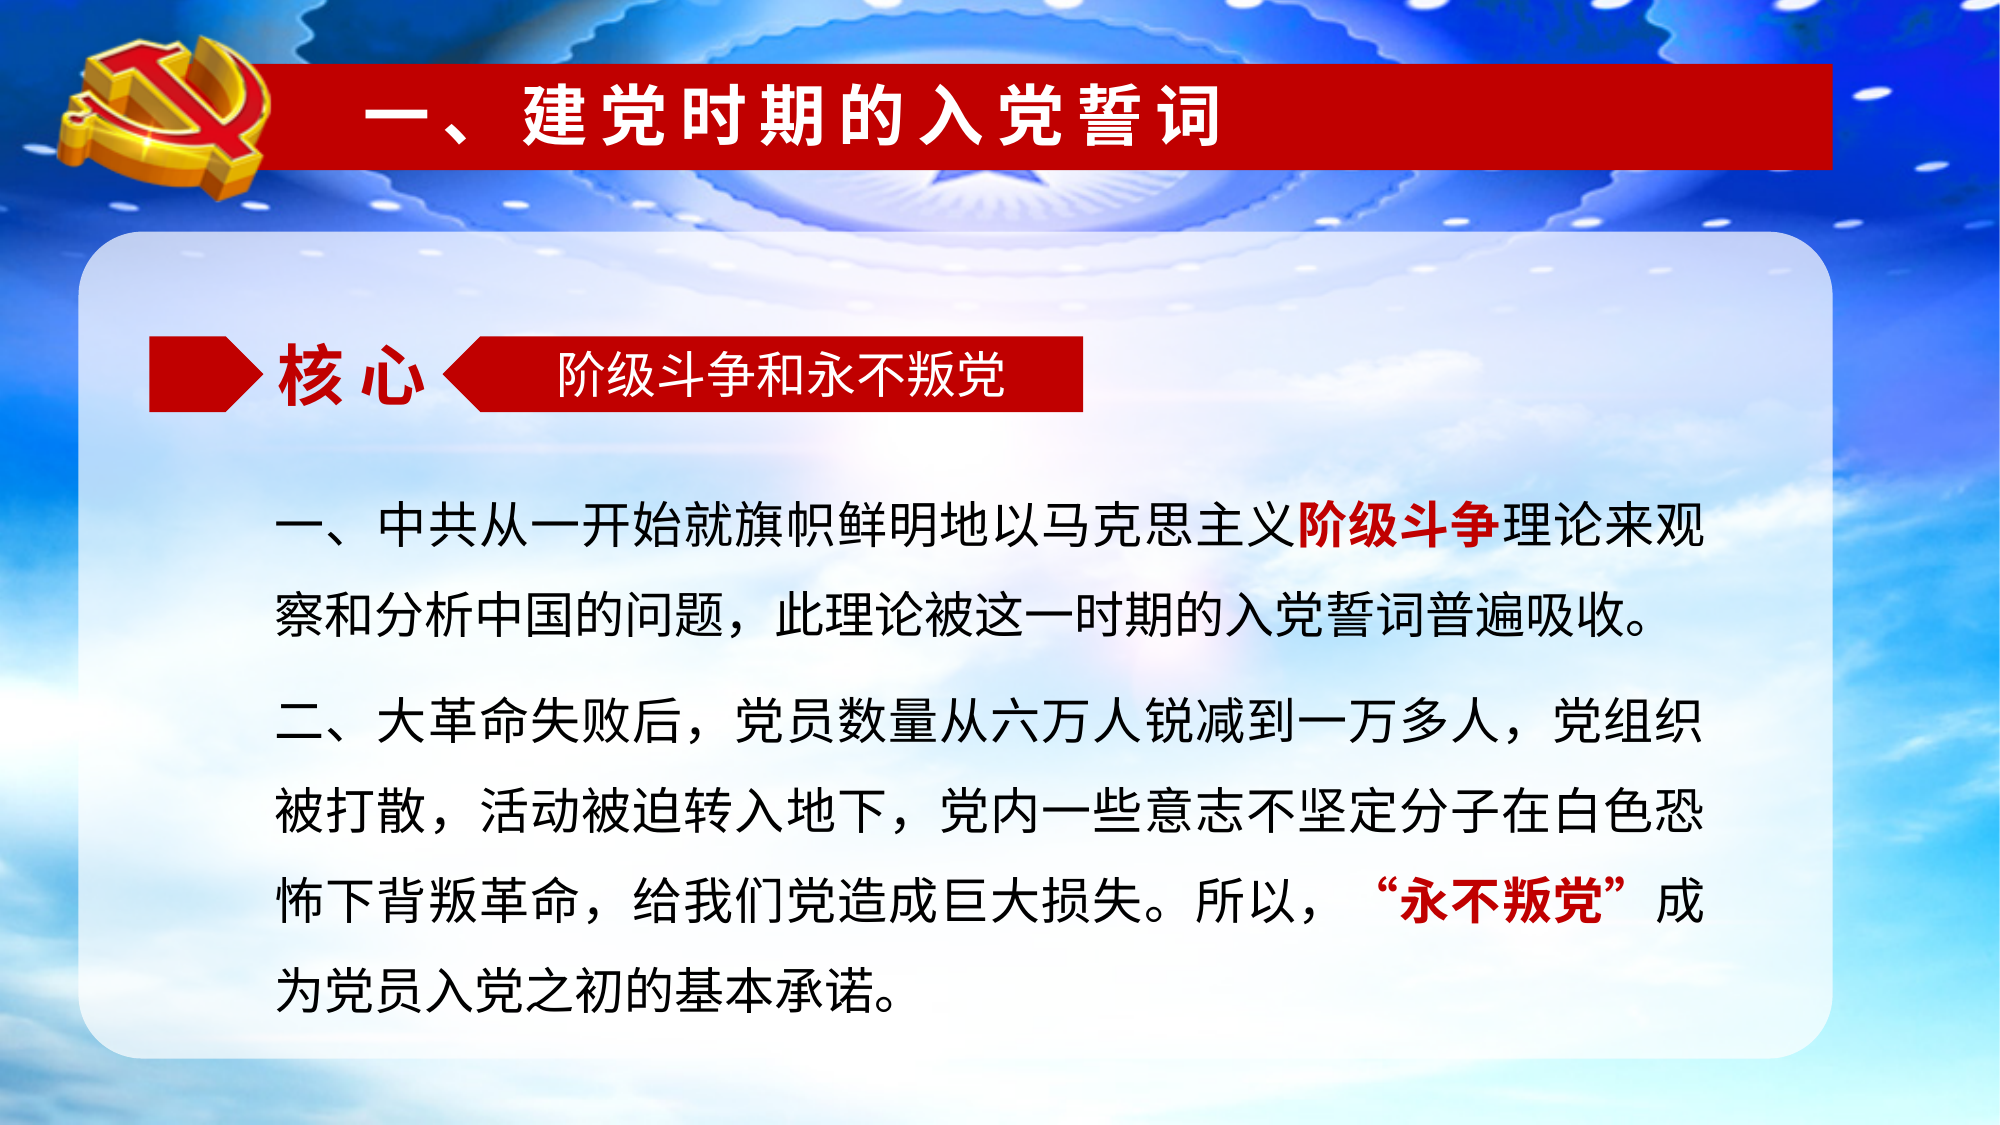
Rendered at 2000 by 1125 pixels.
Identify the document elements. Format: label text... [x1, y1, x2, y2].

text_box 二、大革命失败后，党员数量从六万人锐减到一万多人，党组织被打散，活动被迫转入地下，党内一些意志不坚定分子在白色恐怖下背叛革命，给我们党造成巨大损失。所以，“永不叛党”成为党员入党之初的基本承诺。 [259, 652, 1721, 1027]
text_box 一、中共从一开始就旗帜鲜明地以马克思主义阶级斗争理论来观察和分析中国的问题，此理论被这一时期的入党誓词普遍吸收。 [259, 456, 1721, 651]
text_box [440, 334, 1086, 415]
picture [0, 0, 2000, 1125]
text_box [147, 334, 262, 415]
text_box 核 心 [262, 326, 442, 421]
text_box [297, 62, 1835, 172]
text_box 一、建党时期的入党誓词 [348, 66, 1238, 161]
text_box [76, 229, 1835, 1061]
text_box 阶级斗争和永不叛党 [541, 336, 1022, 412]
